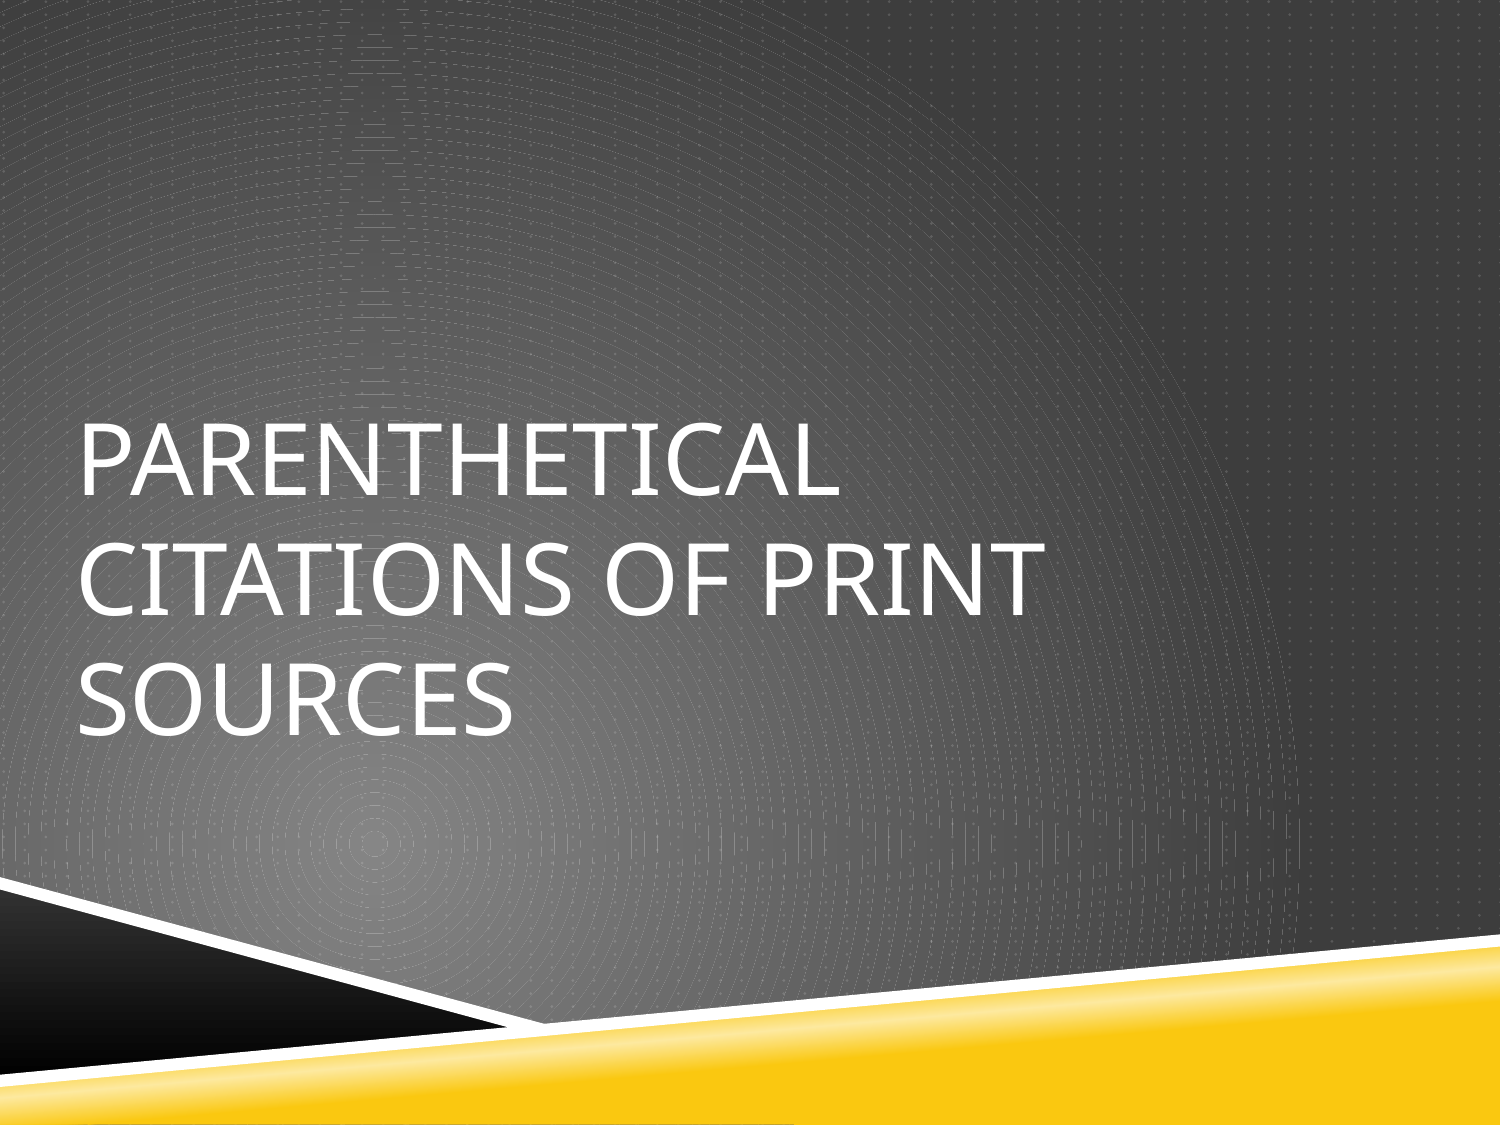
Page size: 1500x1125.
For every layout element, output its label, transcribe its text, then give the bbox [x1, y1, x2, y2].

title Parenthetical citations of Print sources [75, 362, 1275, 788]
